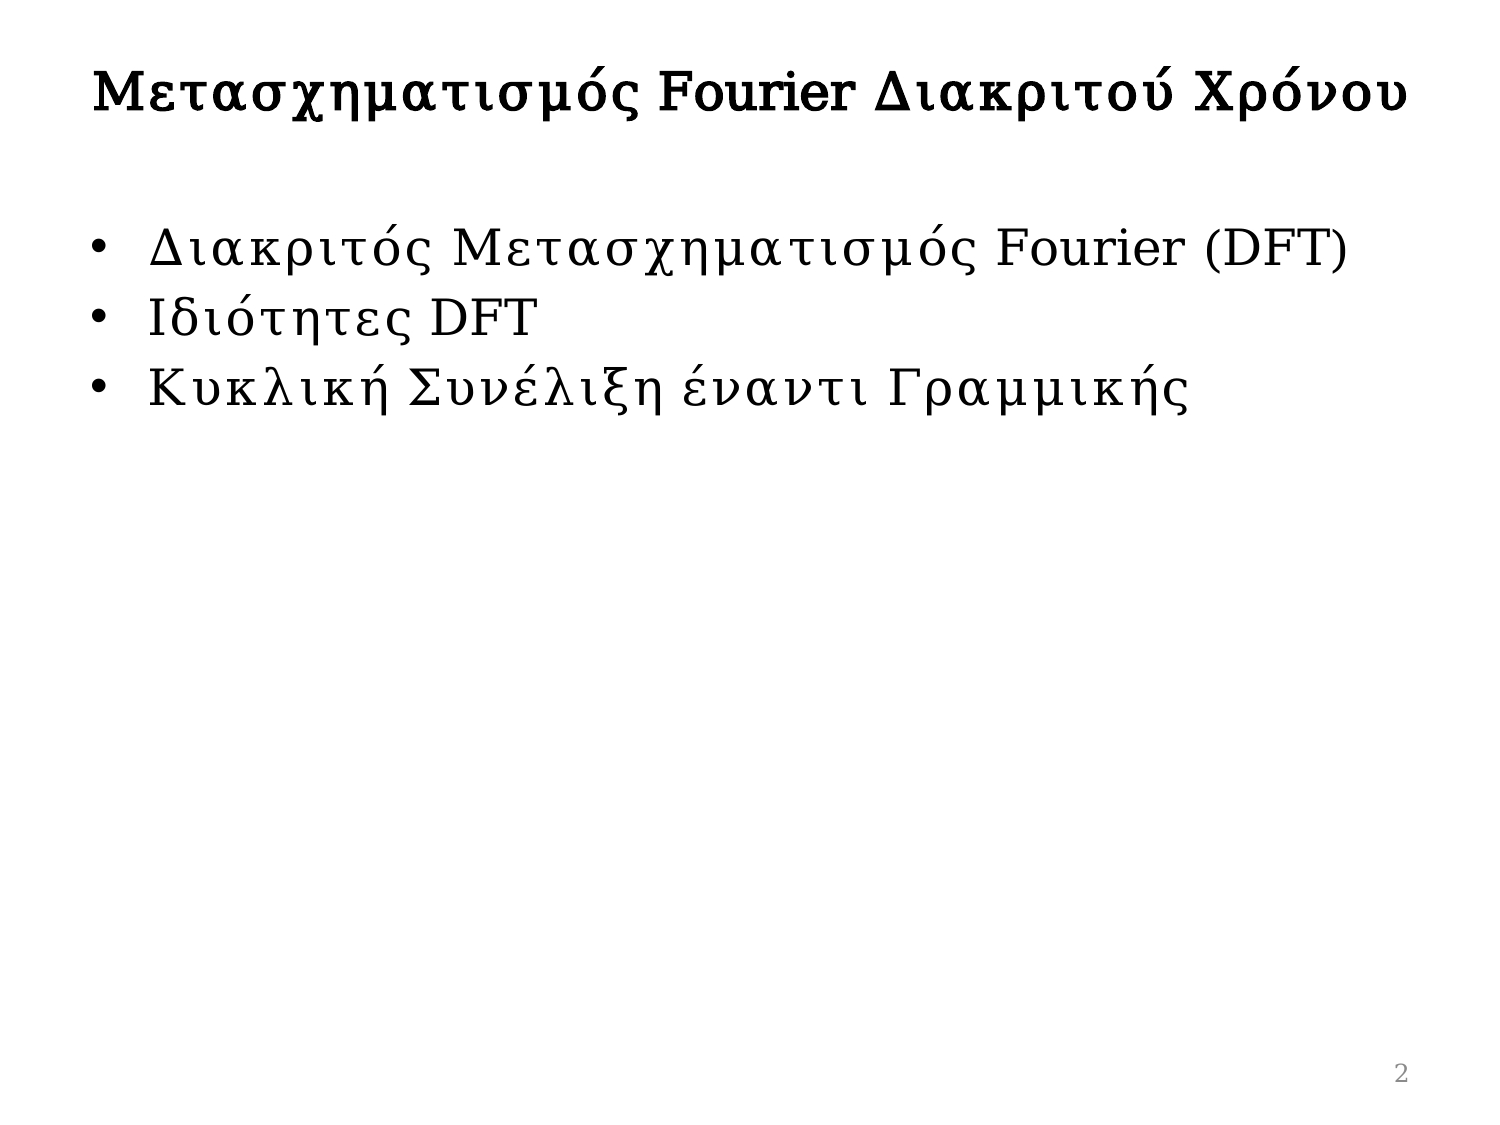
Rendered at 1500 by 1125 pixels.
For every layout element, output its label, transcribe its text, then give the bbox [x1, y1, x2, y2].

title Μετασχηματισμός Fourier Διακριτού Χρόνου [75, 19, 1425, 159]
list Διακριτός Μετασχηματισμός Fourier (DFT) Ιδιότητες DFT Κυκλική Συνέλιξη έναντι Γραμμικής [75, 208, 1425, 1071]
slide_number 2 [1222, 1042, 1425, 1103]
